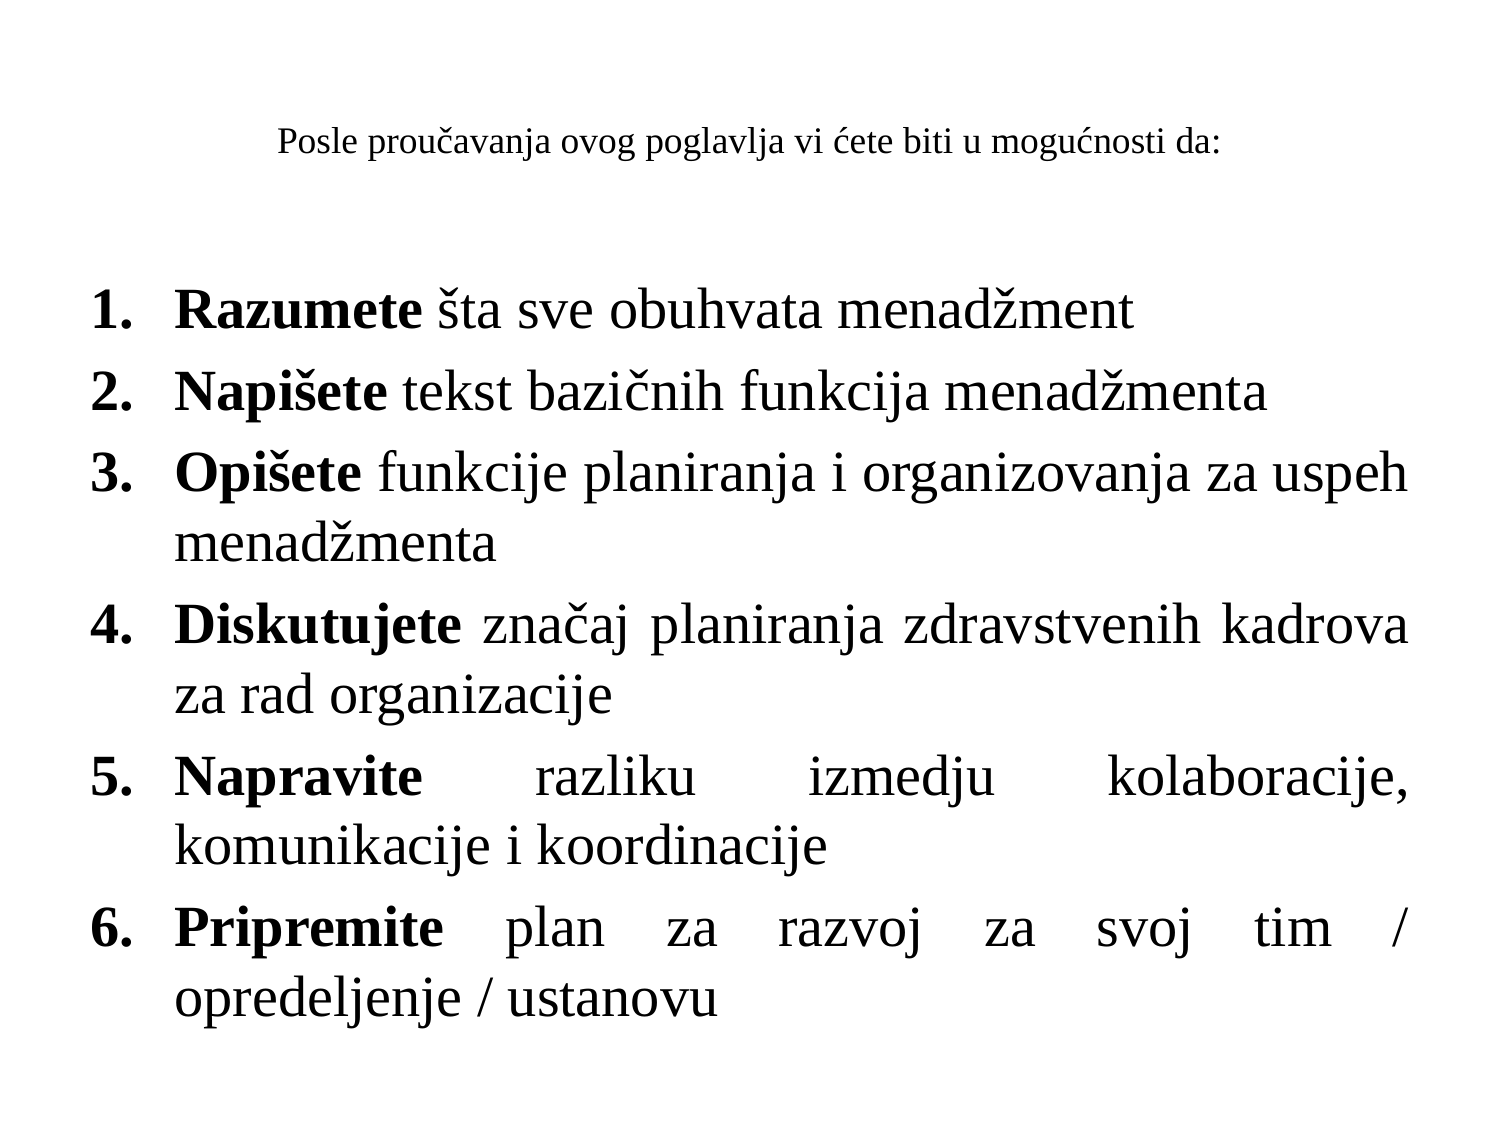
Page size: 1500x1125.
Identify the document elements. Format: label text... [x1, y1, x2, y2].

list Razumete šta sve obuhvata menadžment Napišete tekst bazičnih funkcija menadžmenta Opišete funkcije planiranja i organizovanja za uspeh menadžmenta Diskutujete značaj planiranja zdravstvenih kadrova za rad organizacije Napravite razliku izmedju kolaboracije, komunikacije i koordinacije Pripremite plan za razvoj za svoj tim / opredeljenje / ustanovu [75, 262, 1425, 1005]
title Posle proučavanja ovog poglavlja vi ćete biti u mogućnosti da: [75, 45, 1425, 233]
